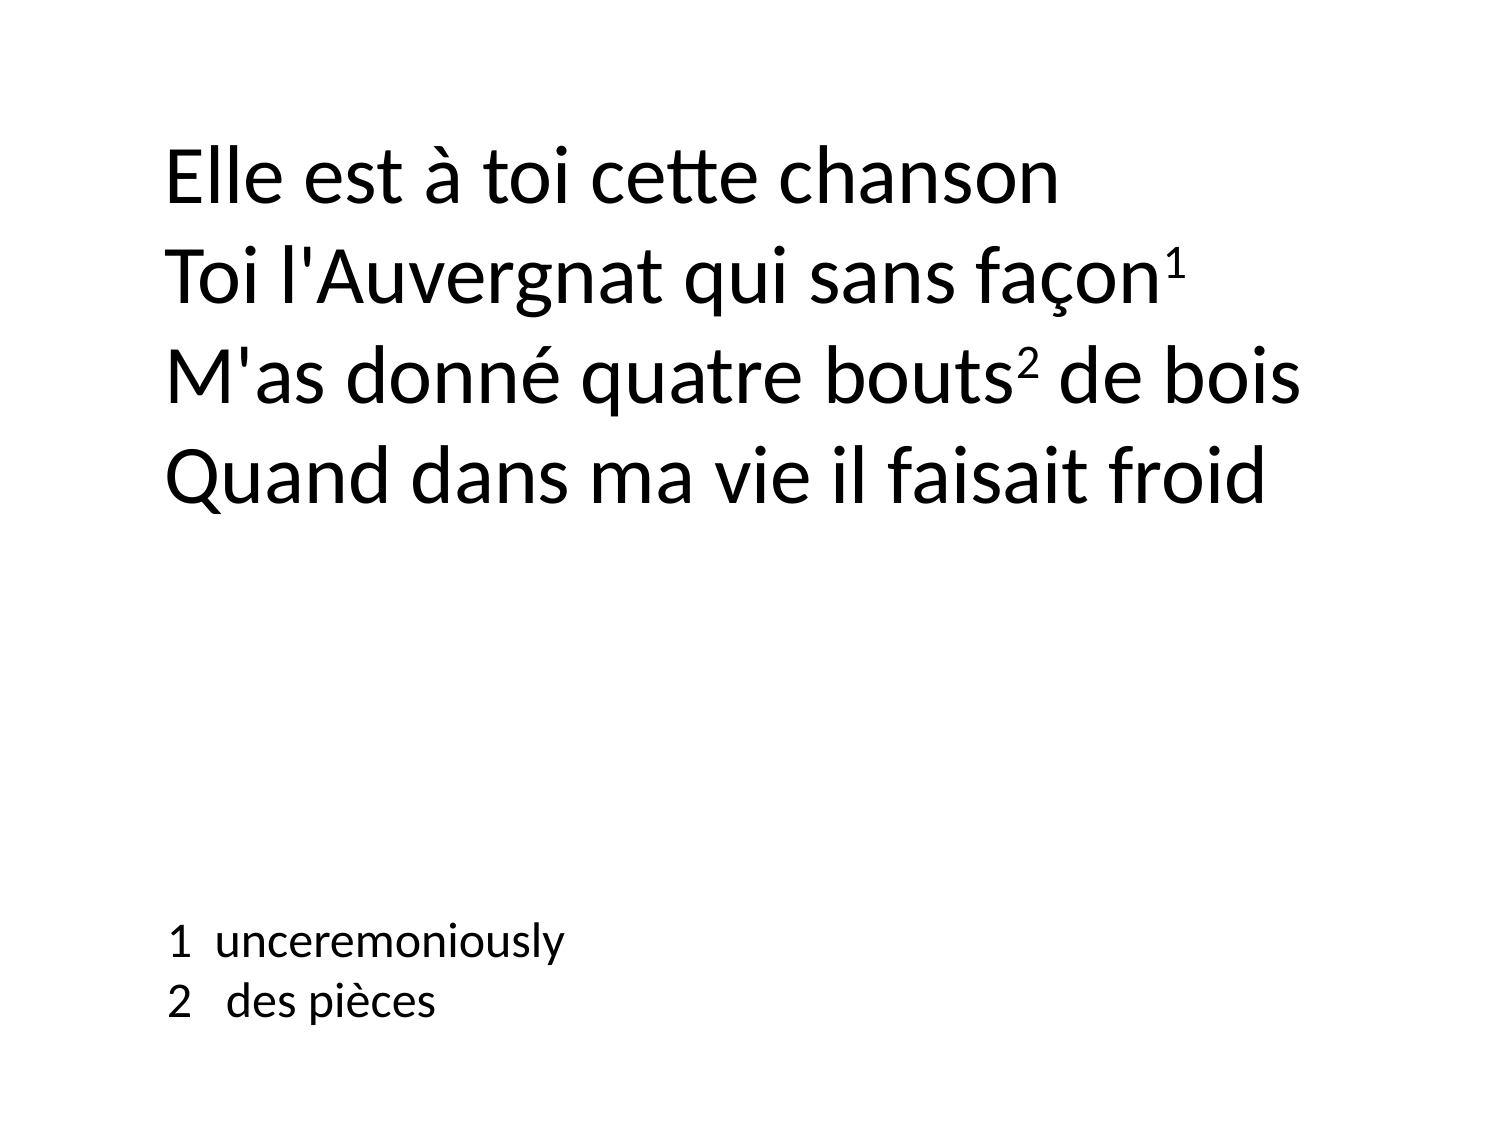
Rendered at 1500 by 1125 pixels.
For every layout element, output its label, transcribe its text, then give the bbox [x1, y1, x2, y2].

text_box 1 unceremoniously 2 des pièces [152, 899, 581, 1035]
text_box Elle est à toi cette chanson Toi l'Auvergnat qui sans façon1 M'as donné quatre bouts2 de bois Quand dans ma vie il faisait froid [150, 112, 1450, 528]
